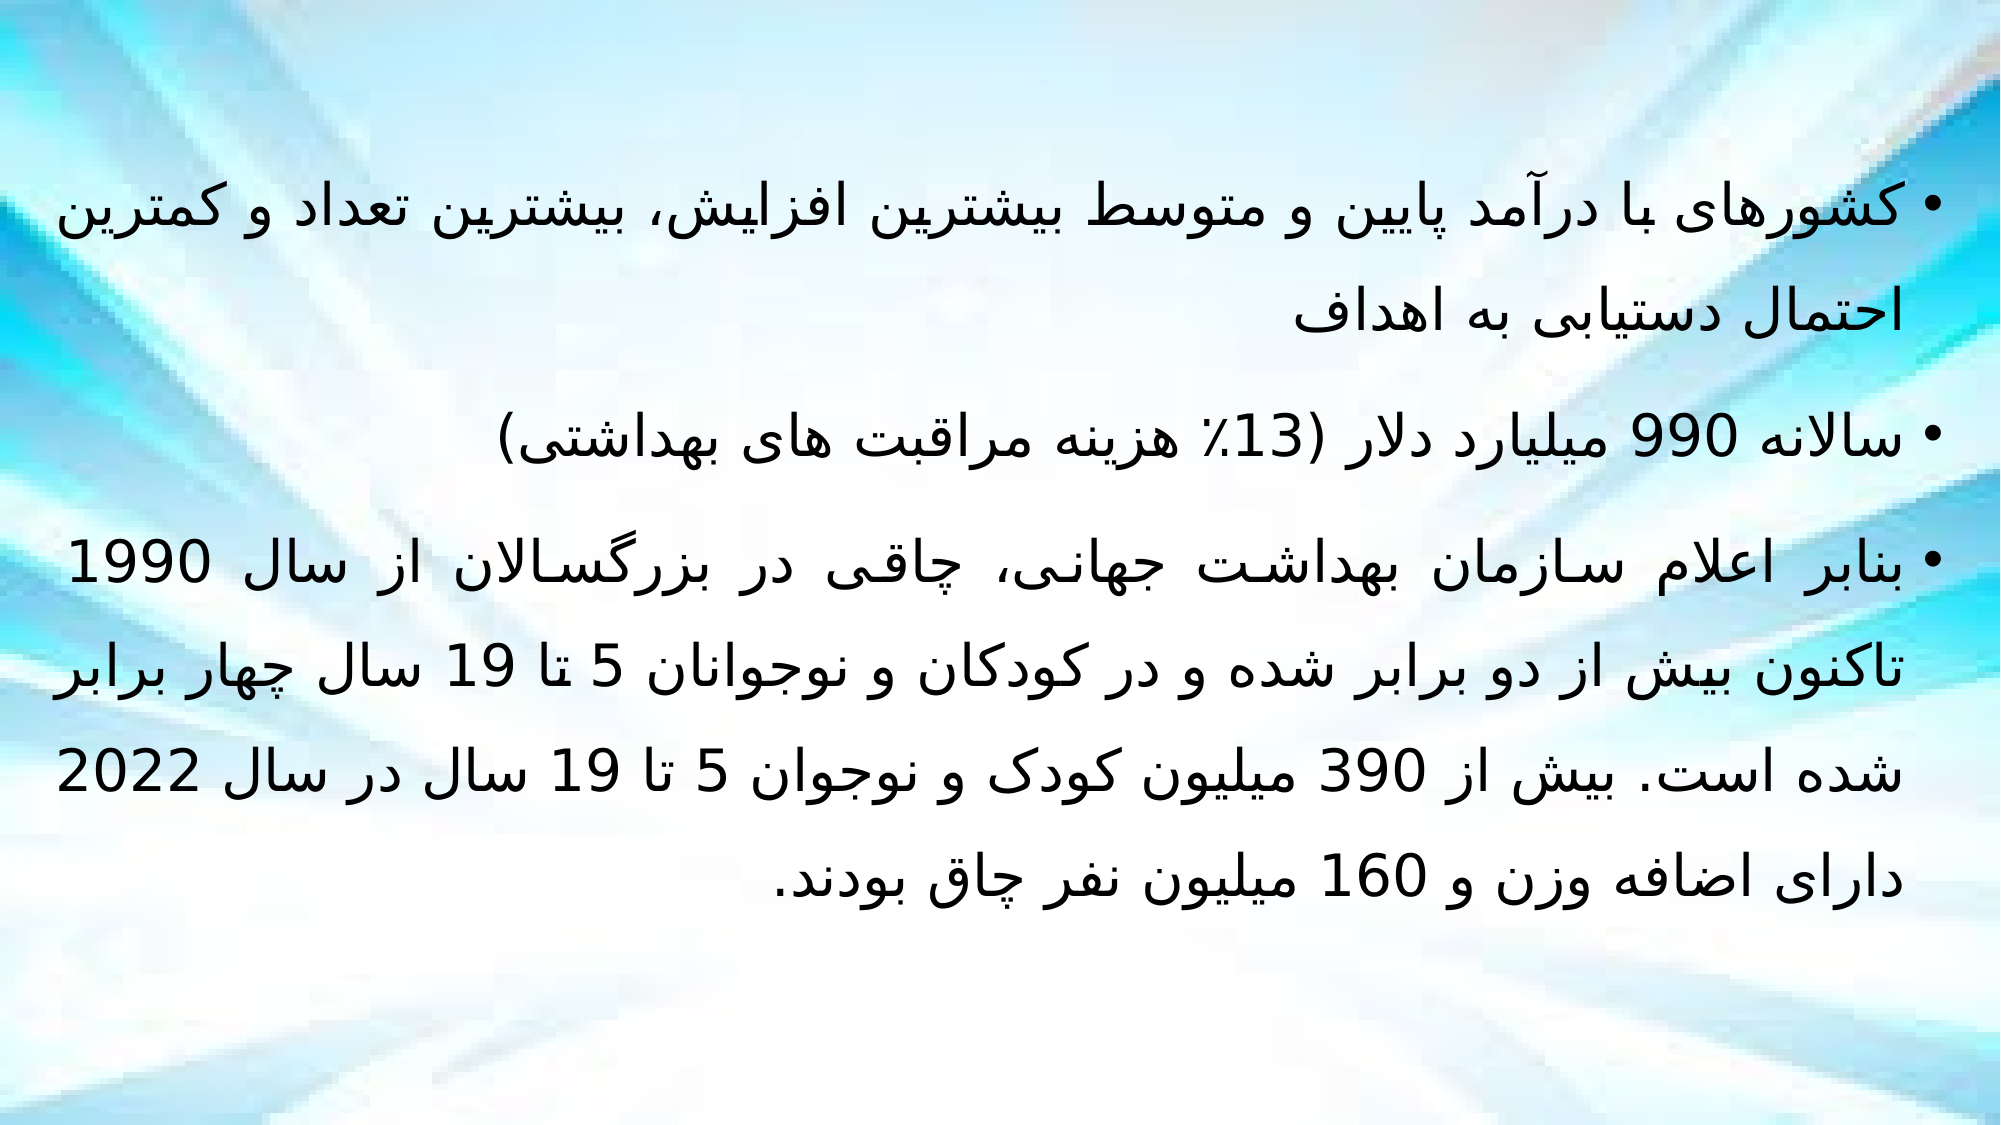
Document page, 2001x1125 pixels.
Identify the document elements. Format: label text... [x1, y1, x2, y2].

picture [0, 0, 2001, 1125]
list کشورهای با درآمد پایین و متوسط بیشترین افزایش، بیشترین تعداد و کمترین احتمال دستیابی به اهداف سالانه 990 میلیارد دلار (13٪ هزینه مراقبت های بهداشتی) بنابر اعلام سازمان بهداشت جهانی، چاقی در بزرگسالان از سال 1990 تاکنون بیش از دو برابر شده و در کودکان و نوجوانان 5 تا 19 سال چهار برابر شده است. بیش از 390 میلیون کودک و نوجوان 5 تا 19 سال در سال 2022 دارای اضافه وزن و 160 میلیون نفر چاق بودند. [40, 124, 1959, 1069]
